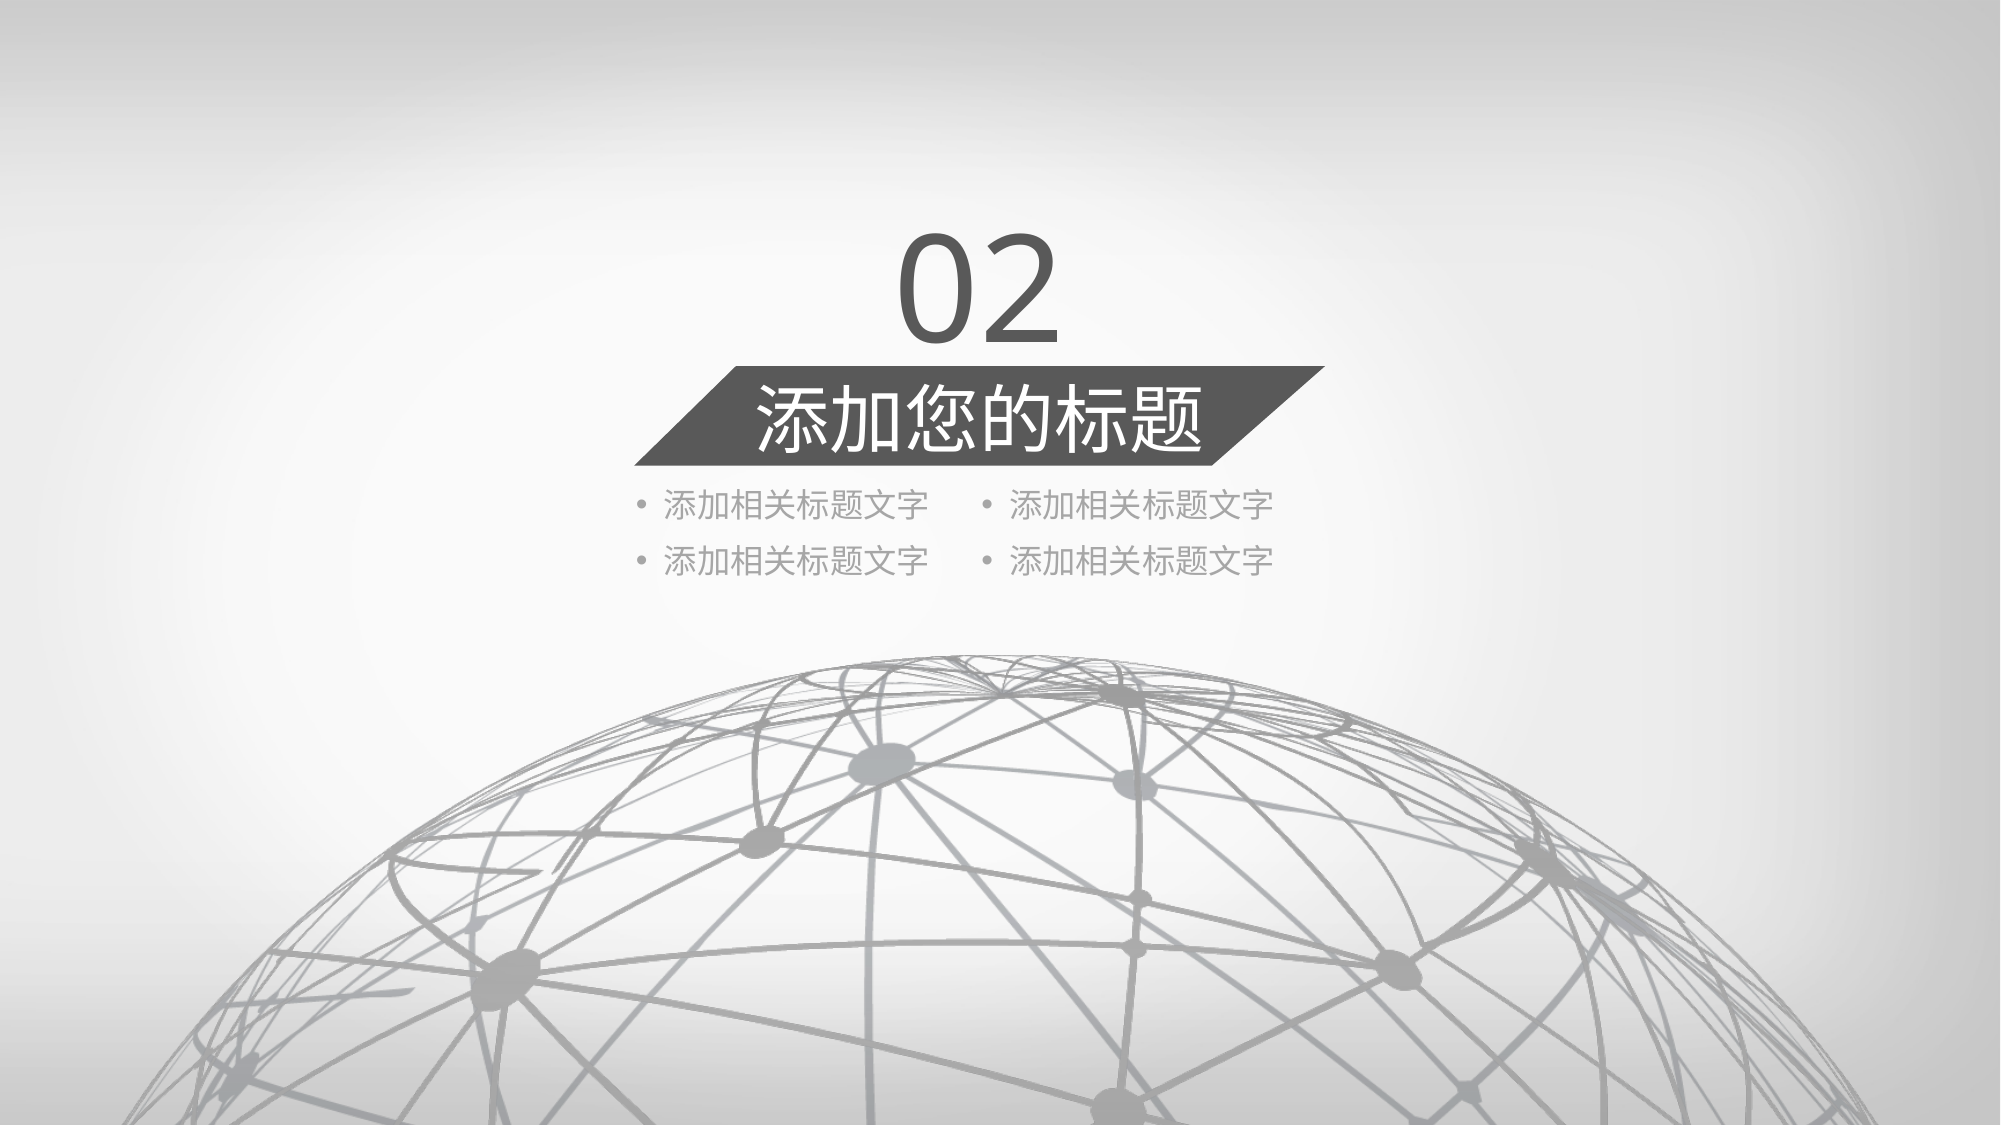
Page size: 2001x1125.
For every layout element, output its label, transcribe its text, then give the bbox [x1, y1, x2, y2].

text_box 02 [862, 185, 1097, 372]
text_box 添加相关标题文字 [635, 483, 931, 524]
text_box [729, 366, 862, 372]
text_box 添加您的标题 [718, 372, 1241, 463]
text_box [634, 383, 1215, 466]
picture [0, 0, 2001, 1125]
text_box 添加相关标题文字 [635, 540, 931, 581]
text_box 添加相关标题文字 [981, 540, 1276, 581]
text_box [1097, 366, 1326, 440]
text_box 添加相关标题文字 [981, 483, 1276, 524]
